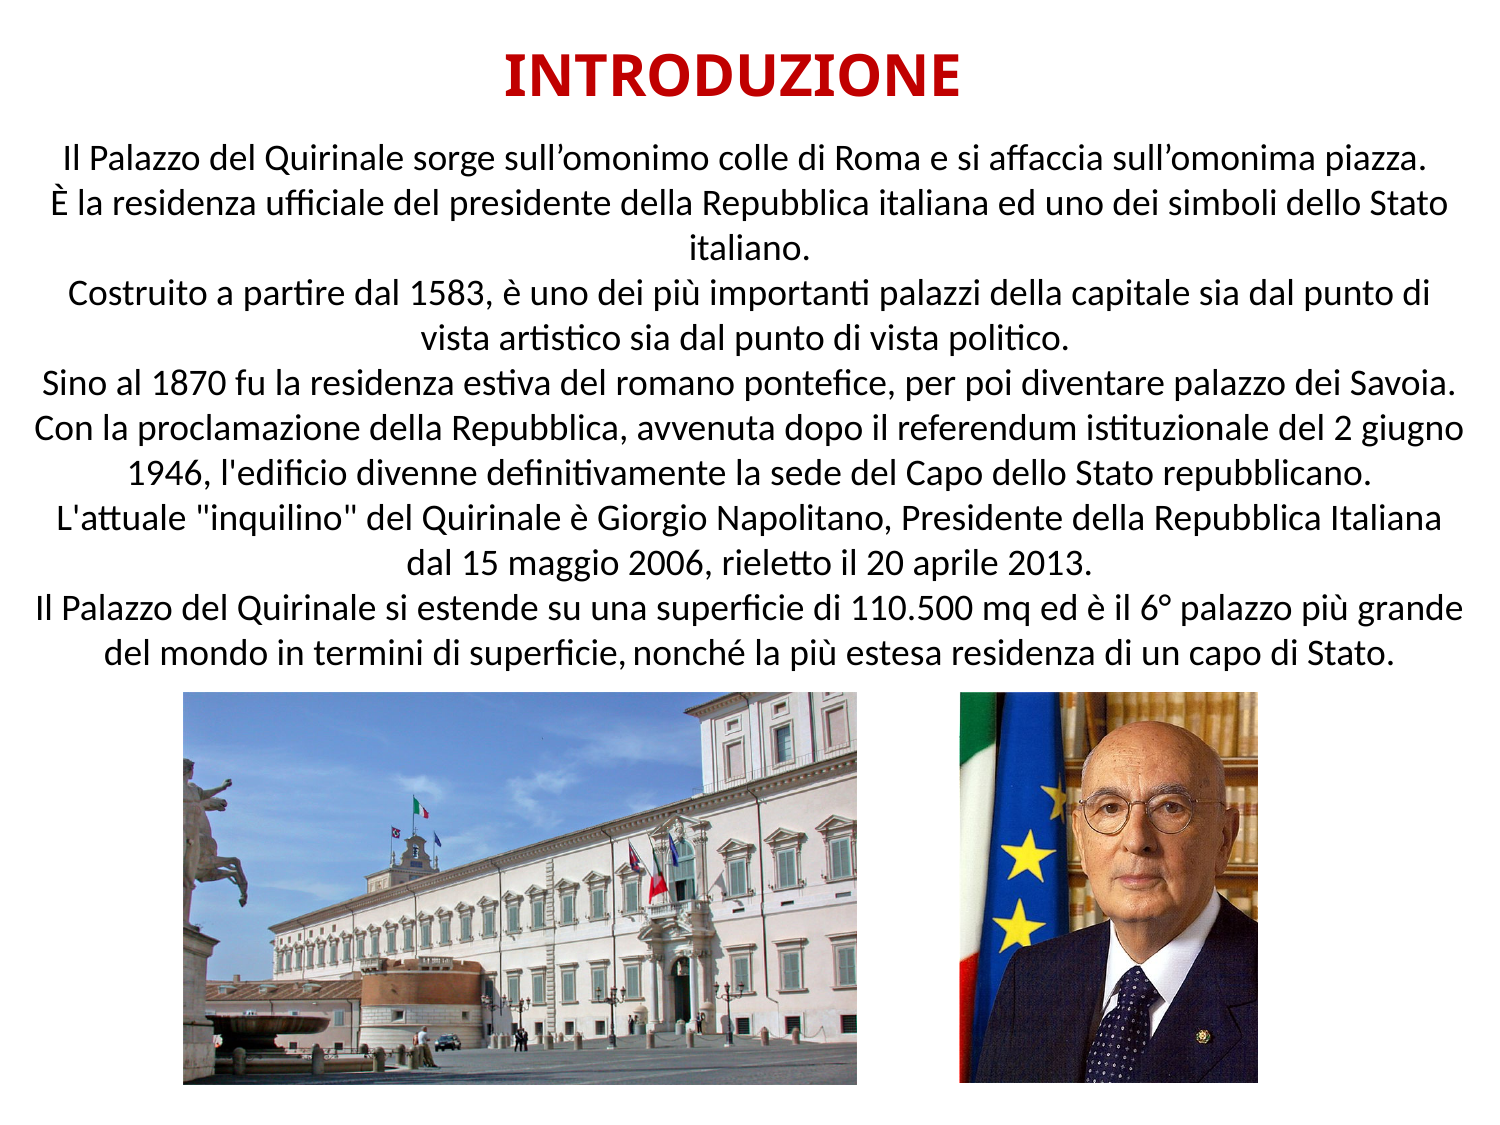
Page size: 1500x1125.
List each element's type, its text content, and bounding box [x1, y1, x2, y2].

picture [182, 692, 857, 1085]
picture [959, 692, 1259, 1083]
text_box Il Palazzo del Quirinale sorge sull’omonimo colle di Roma e si affaccia sull’omonima piazza. È la residenza ufficiale del presidente della Repubblica italiana ed uno dei simboli dello Stato italiano. Costruito a partire dal 1583, è uno dei più importanti palazzi della capitale sia dal punto di vista artistico sia dal punto di vista politico. Sino al 1870 fu la residenza estiva del romano pontefice, per poi diventare palazzo dei Savoia. Con la proclamazione della Repubblica, avvenuta dopo il referendum istituzionale del 2 giugno 1946, l'edificio divenne definitivamente la sede del Capo dello Stato repubblicano. L'attuale "inquilino" del Quirinale è Giorgio Napolitano, Presidente della Repubblica Italiana dal 15 maggio 2006, rieletto il 20 aprile 2013. Il Palazzo del Quirinale si estende su una superficie di 110.500 mq ed è il 6° palazzo più grande del mondo in termini di superficie, nonché la più estesa residenza di un capo di Stato. [17, 125, 1483, 681]
text_box INTRODUZIONE [360, 30, 1081, 116]
